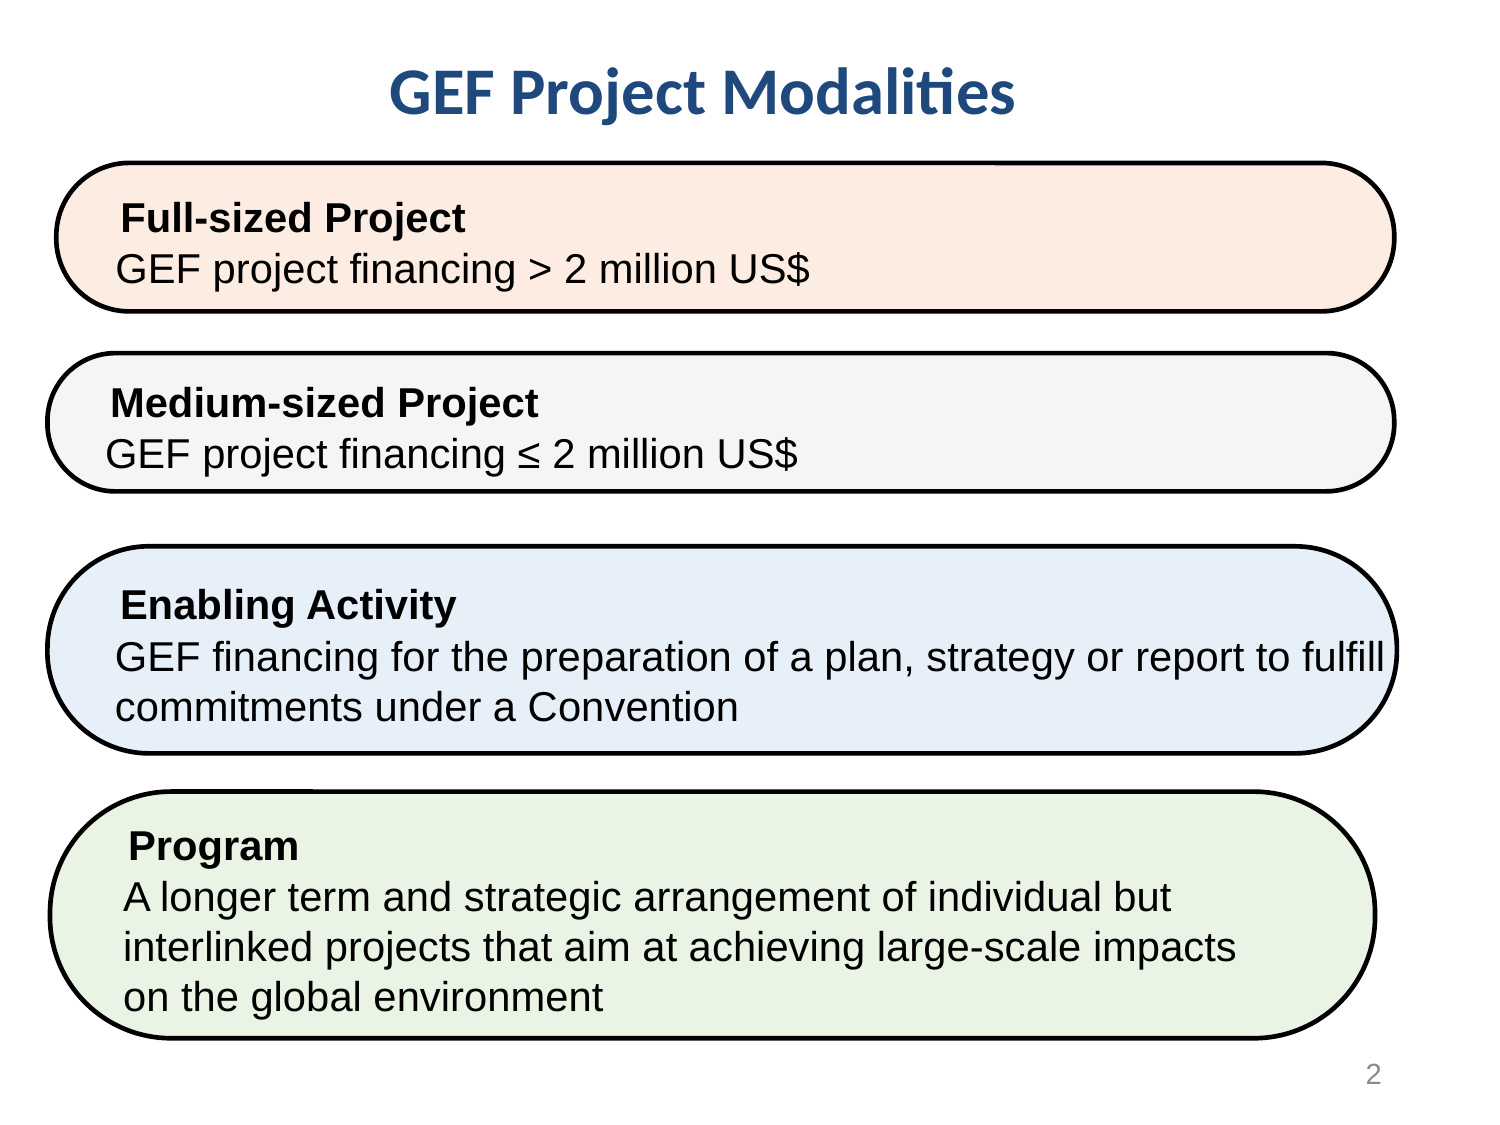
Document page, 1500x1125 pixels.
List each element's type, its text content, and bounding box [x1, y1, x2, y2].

title GEF Project Modalities [56, 0, 1351, 203]
slide_number 2 [1059, 1042, 1397, 1103]
text_box Program A longer term and strategic arrangement of individual but interlinked projects that aim at achieving large-scale impacts on the global environment [49, 791, 1376, 1039]
text_box Medium-sized Project GEF project financing ≤ 2 million US$ [47, 353, 1395, 492]
text_box Full-sized Project GEF project financing > 2 million US$ [56, 162, 1395, 312]
text_box Enabling Activity GEF financing for the preparation of a plan, strategy or report to fulfill commitments under a Convention [47, 546, 1397, 754]
